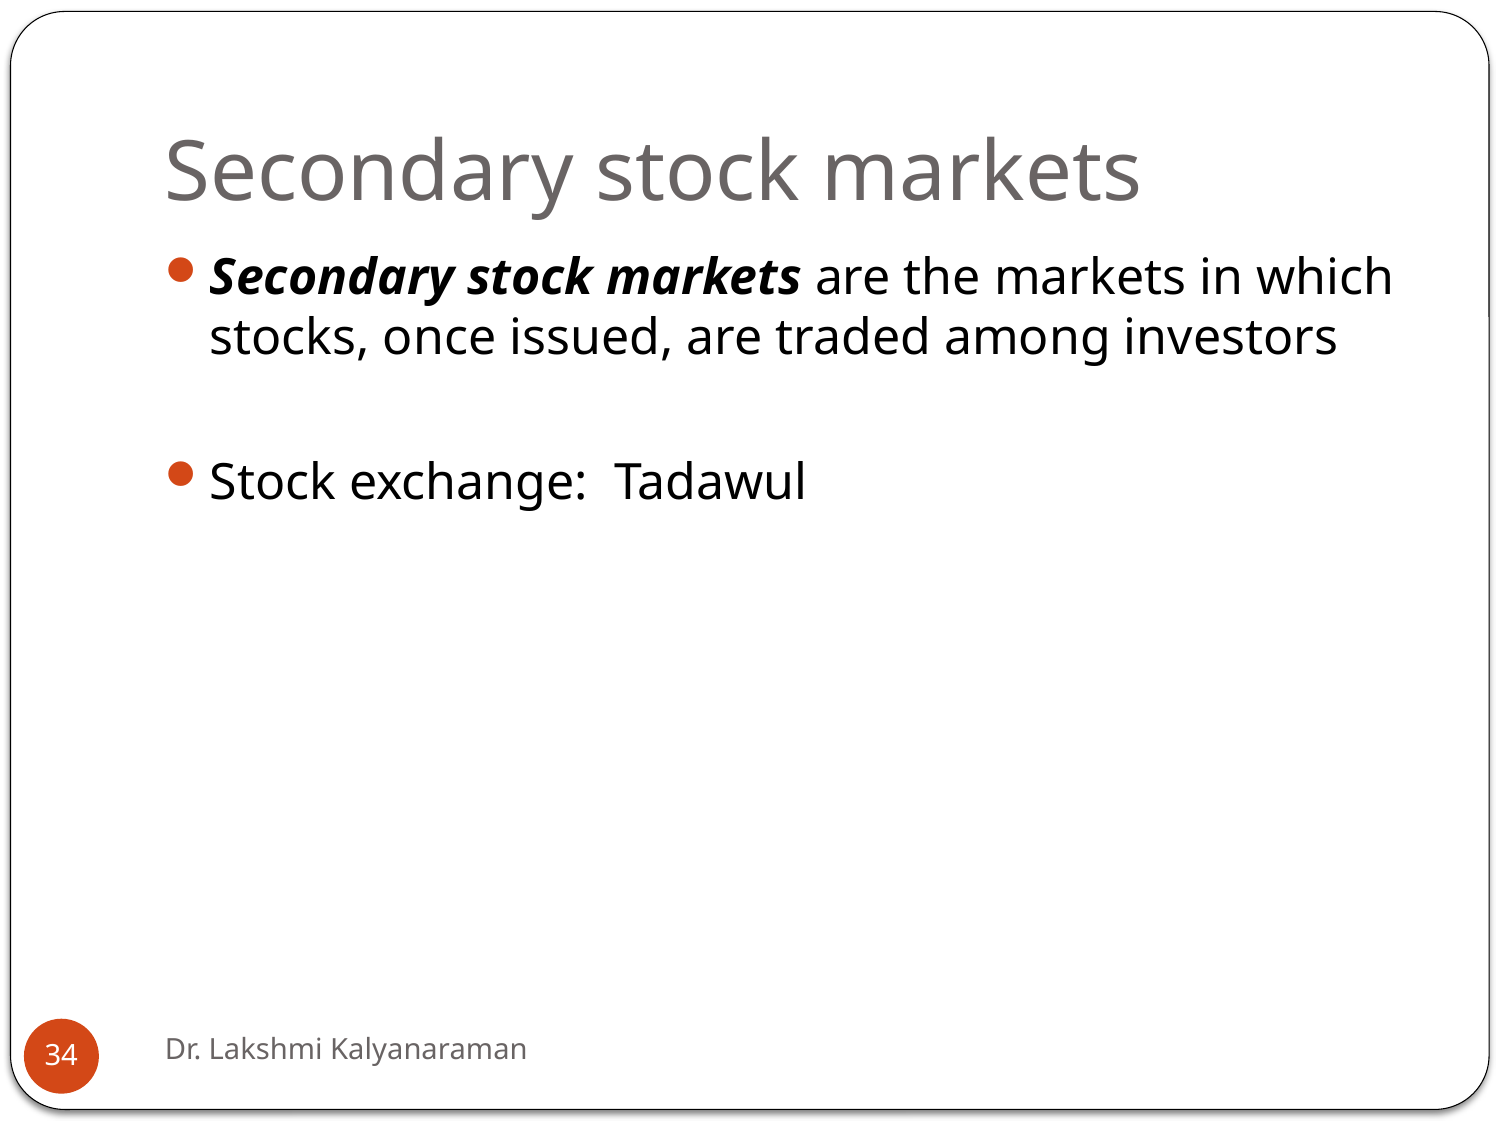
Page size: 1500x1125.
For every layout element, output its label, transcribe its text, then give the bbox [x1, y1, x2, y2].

list Secondary stock markets are the markets in which stocks, once issued, are traded among investors Stock exchange: Tadawul [150, 237, 1425, 988]
title Secondary stock markets [150, 45, 1425, 233]
slide_number 34 [23, 1018, 99, 1094]
footer Dr. Lakshmi Kalyanaraman [150, 1012, 800, 1088]
